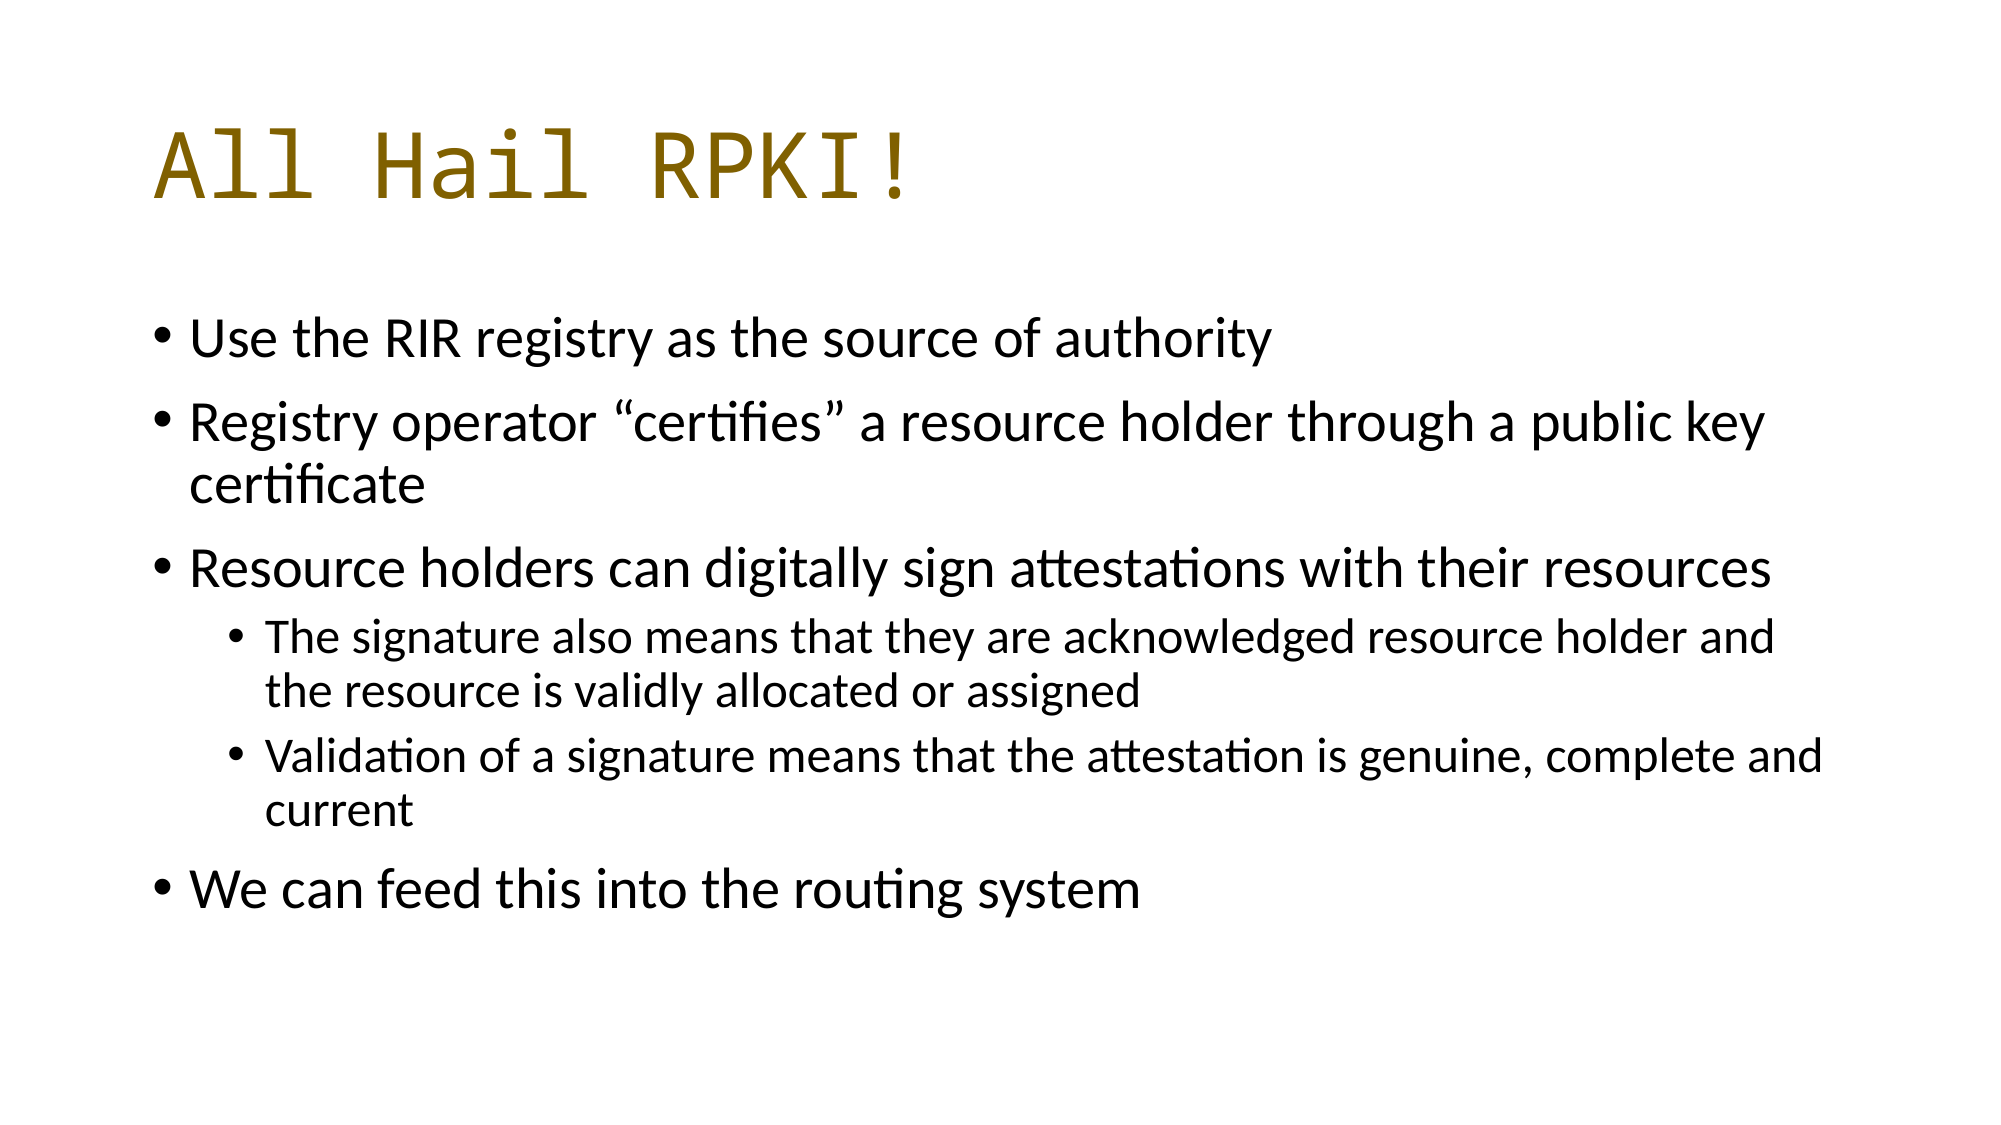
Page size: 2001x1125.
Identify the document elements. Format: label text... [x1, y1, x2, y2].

list Use the RIR registry as the source of authority Registry operator “certifies” a resource holder through a public key certificate Resource holders can digitally sign attestations with their resources The signature also means that they are acknowledged resource holder and the resource is validly allocated or assigned Validation of a signature means that the attestation is genuine, complete and current We can feed this into the routing system [137, 299, 1863, 1014]
title All Hail RPKI! [137, 59, 1863, 278]
